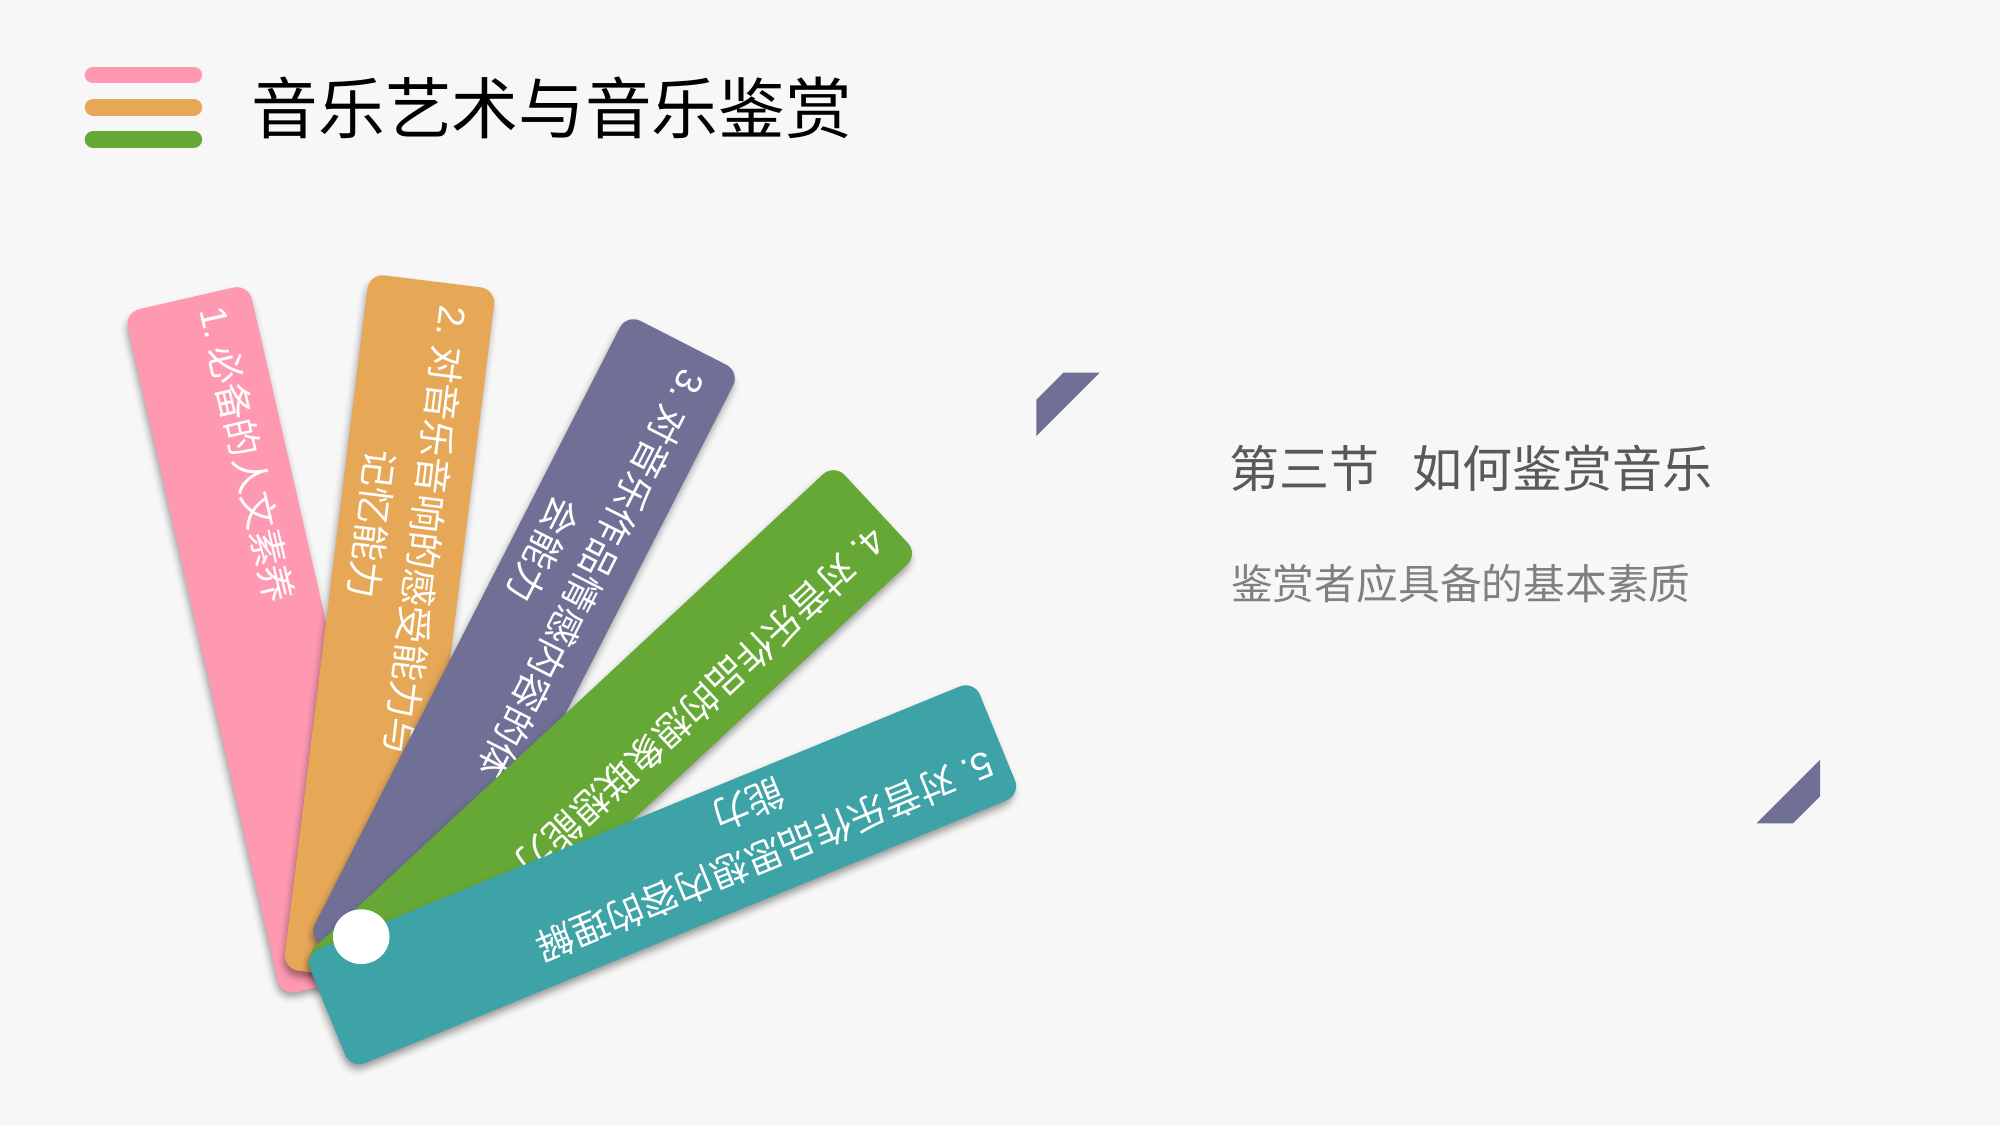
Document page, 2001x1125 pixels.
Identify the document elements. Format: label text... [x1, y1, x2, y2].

text_box 音乐艺术与音乐鉴赏 [236, 59, 869, 154]
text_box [93, 74, 194, 140]
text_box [1036, 372, 1821, 824]
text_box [201, 278, 1025, 1006]
